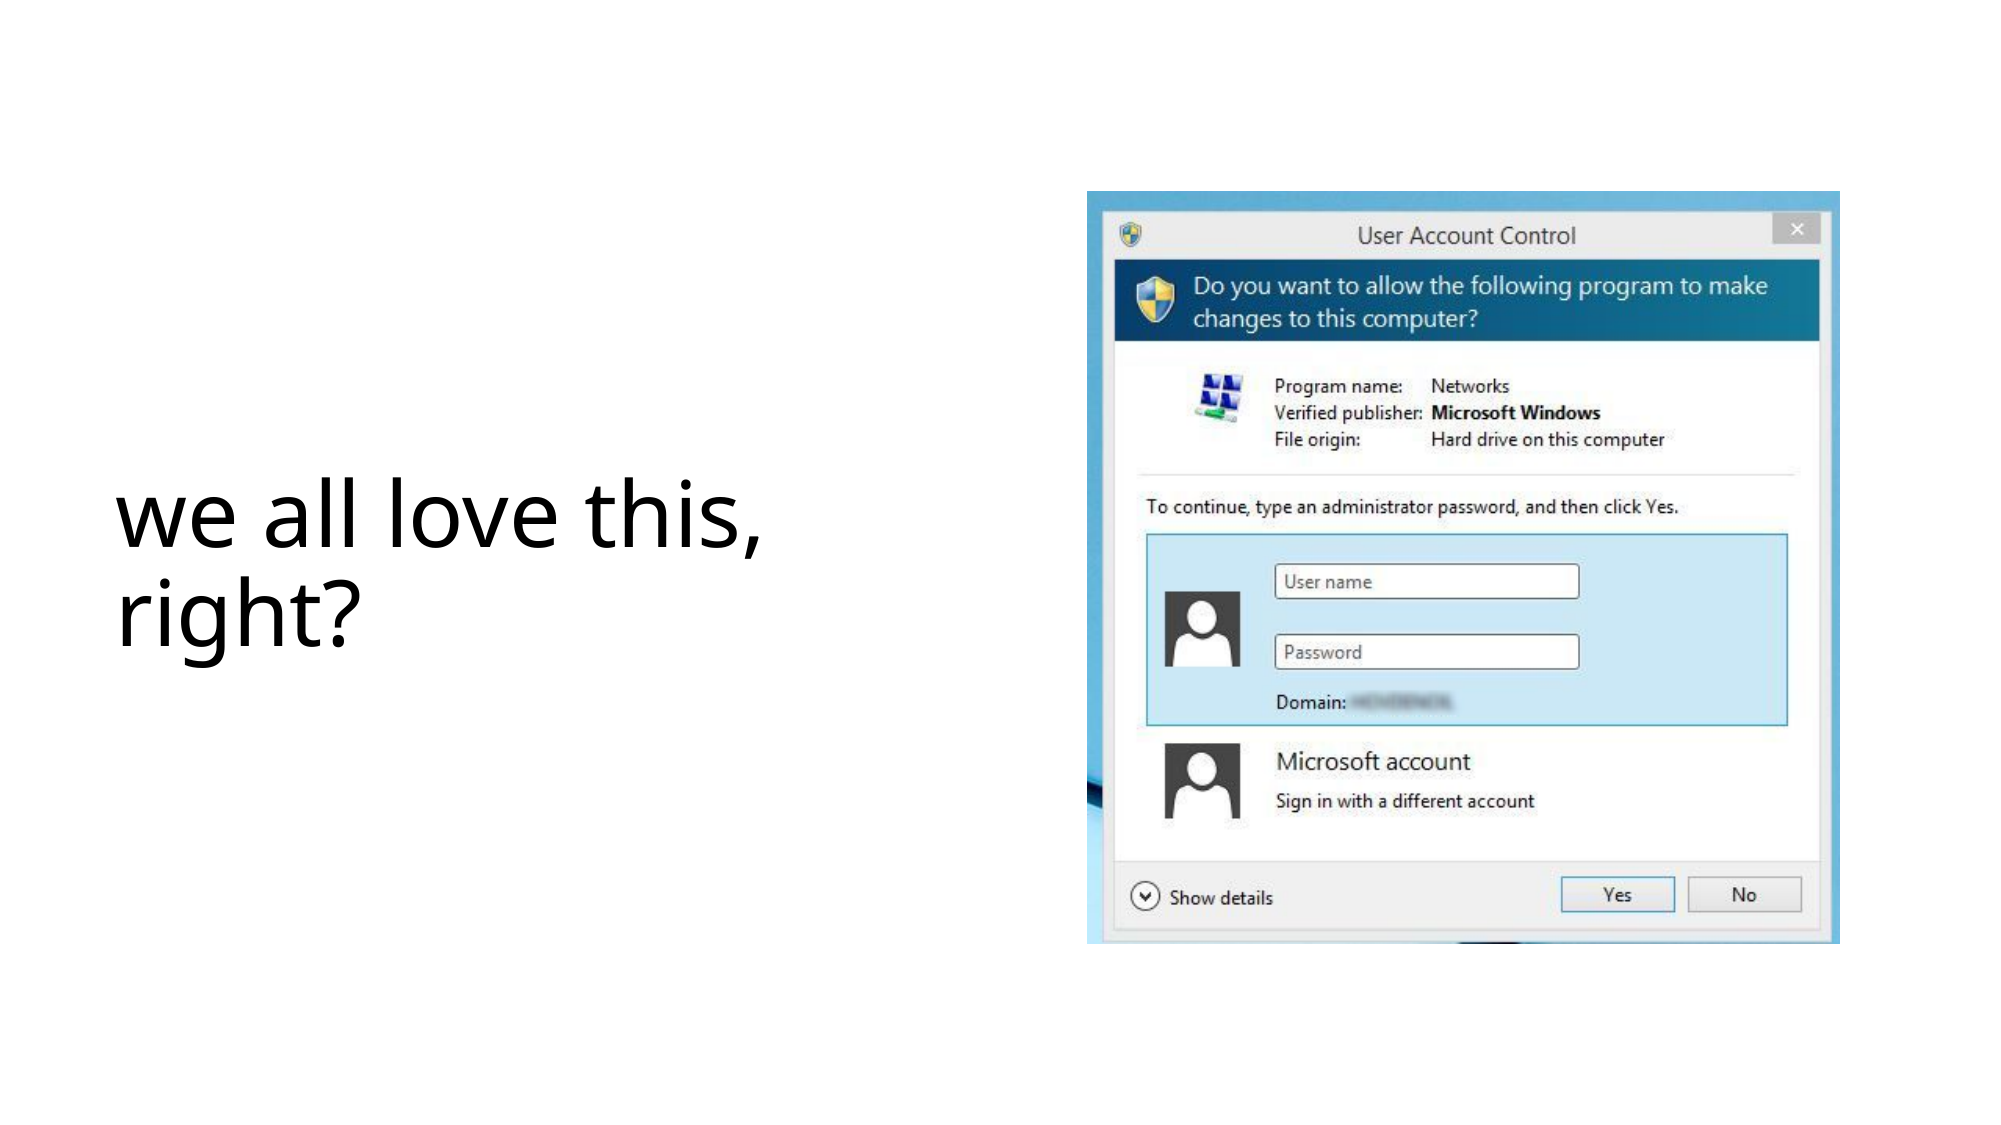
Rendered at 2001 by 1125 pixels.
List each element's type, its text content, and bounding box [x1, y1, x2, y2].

picture [1087, 191, 1840, 944]
title we all love this, right? [100, 458, 1010, 677]
